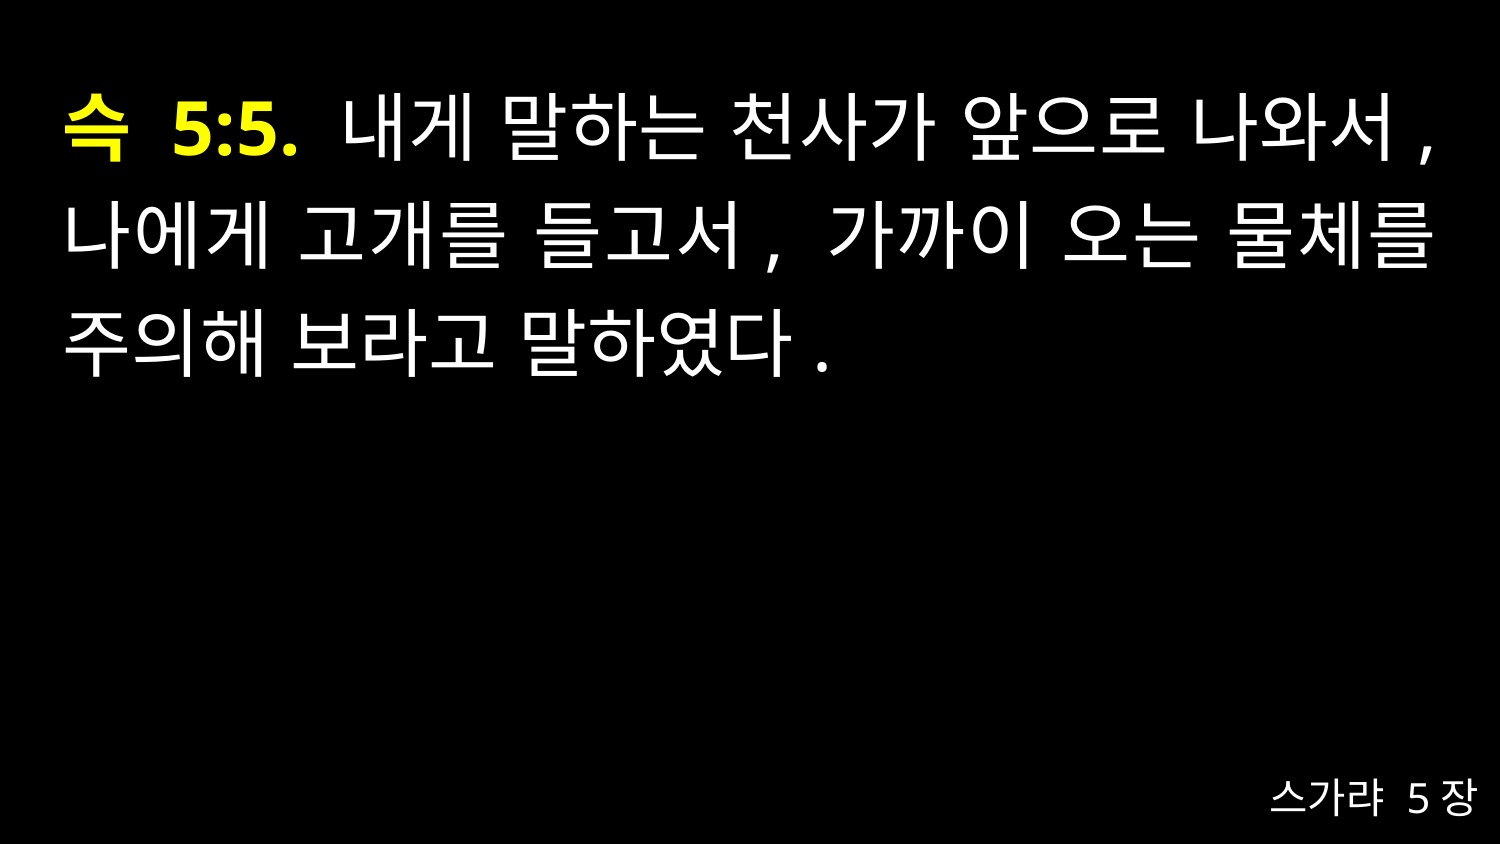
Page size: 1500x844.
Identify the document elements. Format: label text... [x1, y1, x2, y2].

title 슥 5:5. 내게 말하는 천사가 앞으로 나와서, 나에게 고개를 들고서, 가까이 오는 물체를 주의해 보라고 말하였다. [0, 0, 1500, 844]
subtitle 스가랴 5장 [916, 770, 1500, 844]
